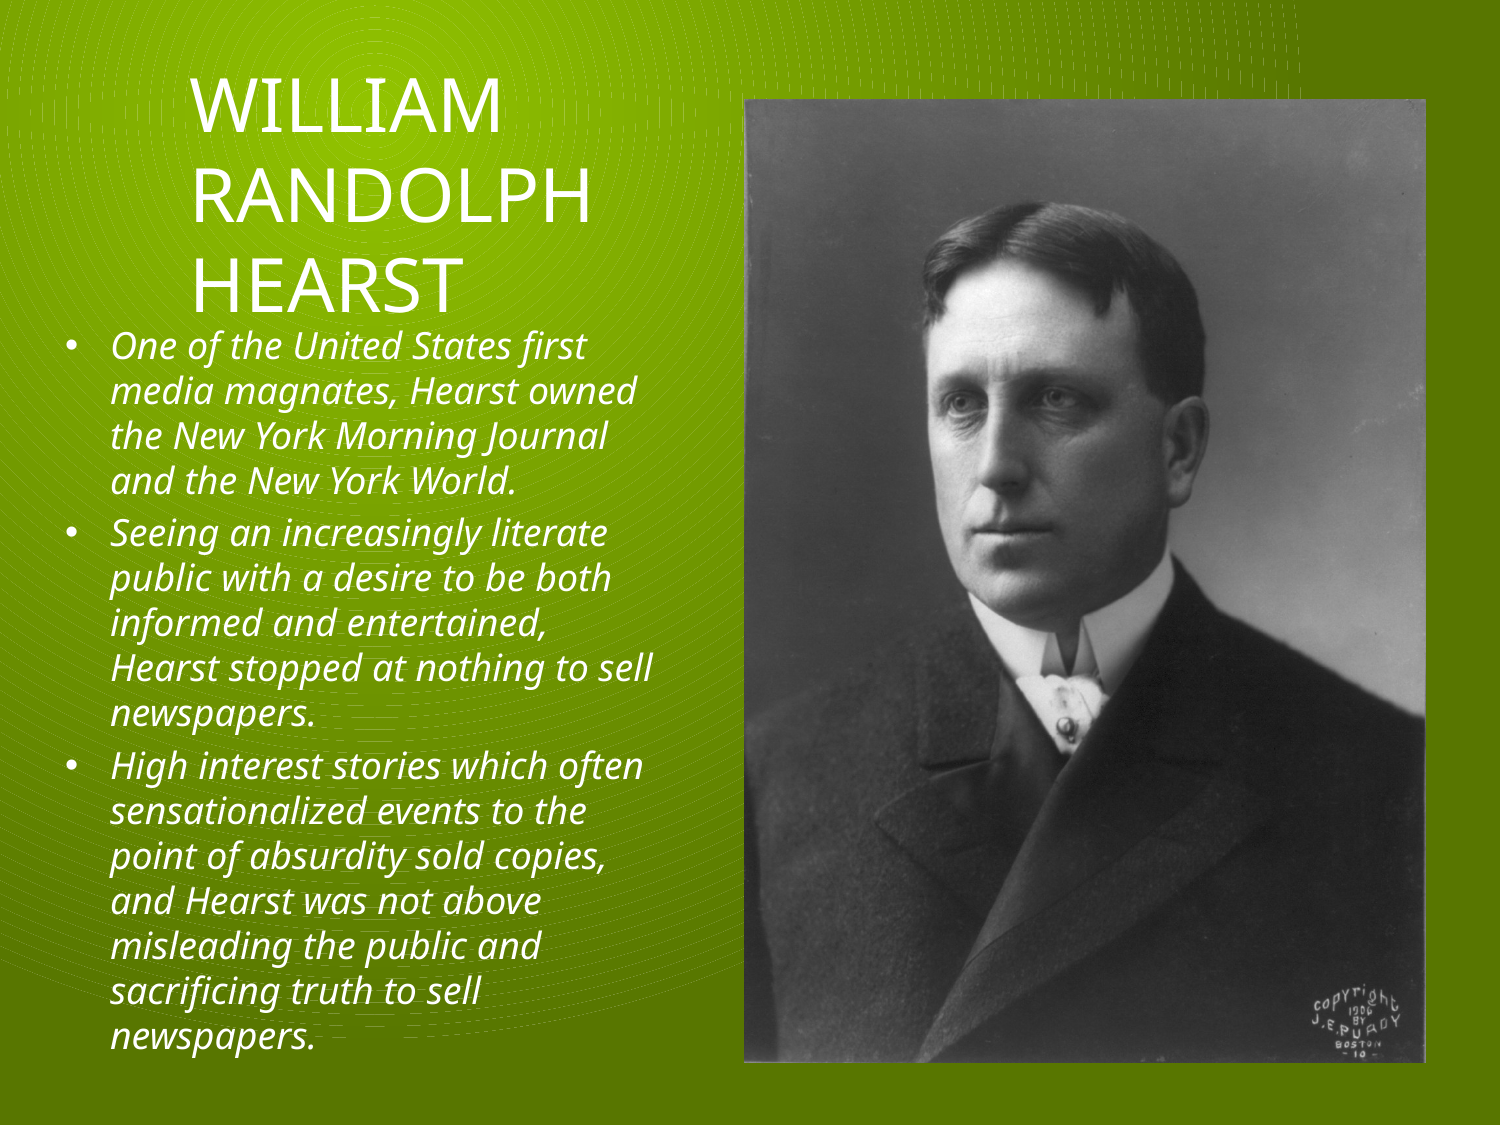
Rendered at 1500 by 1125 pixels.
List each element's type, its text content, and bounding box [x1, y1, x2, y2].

title William Randolph hearst [174, 50, 769, 225]
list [743, 99, 1426, 1063]
list One of the United States first media magnates, Hearst owned the New York Morning Journal and the New York World. Seeing an increasingly literate public with a desire to be both informed and entertained, Hearst stopped at nothing to sell newspapers. High interest stories which often sensationalized events to the point of absurdity sold copies, and Hearst was not above misleading the public and sacrificing truth to sell newspapers. [50, 314, 679, 1075]
